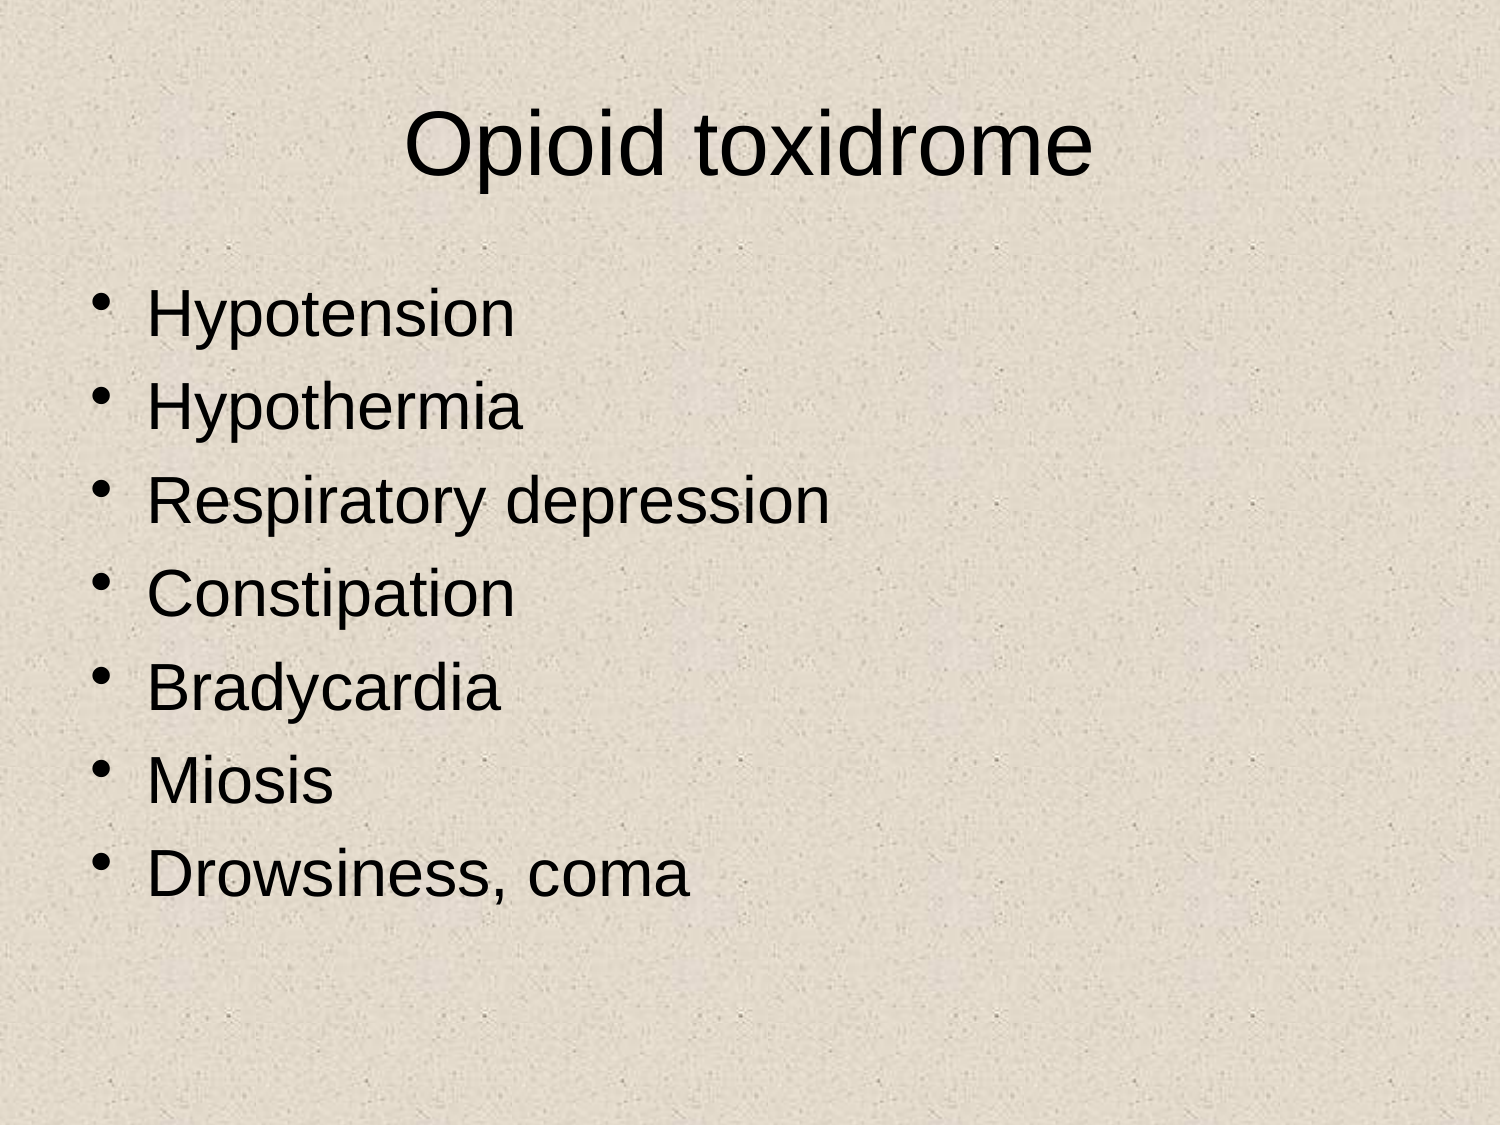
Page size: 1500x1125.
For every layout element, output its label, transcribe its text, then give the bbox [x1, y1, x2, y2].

list Hypotension Hypothermia Respiratory depression Constipation Bradycardia Miosis Drowsiness, coma [75, 262, 1425, 1005]
title Opioid toxidrome [75, 45, 1425, 233]
picture [0, 0, 1500, 1125]
